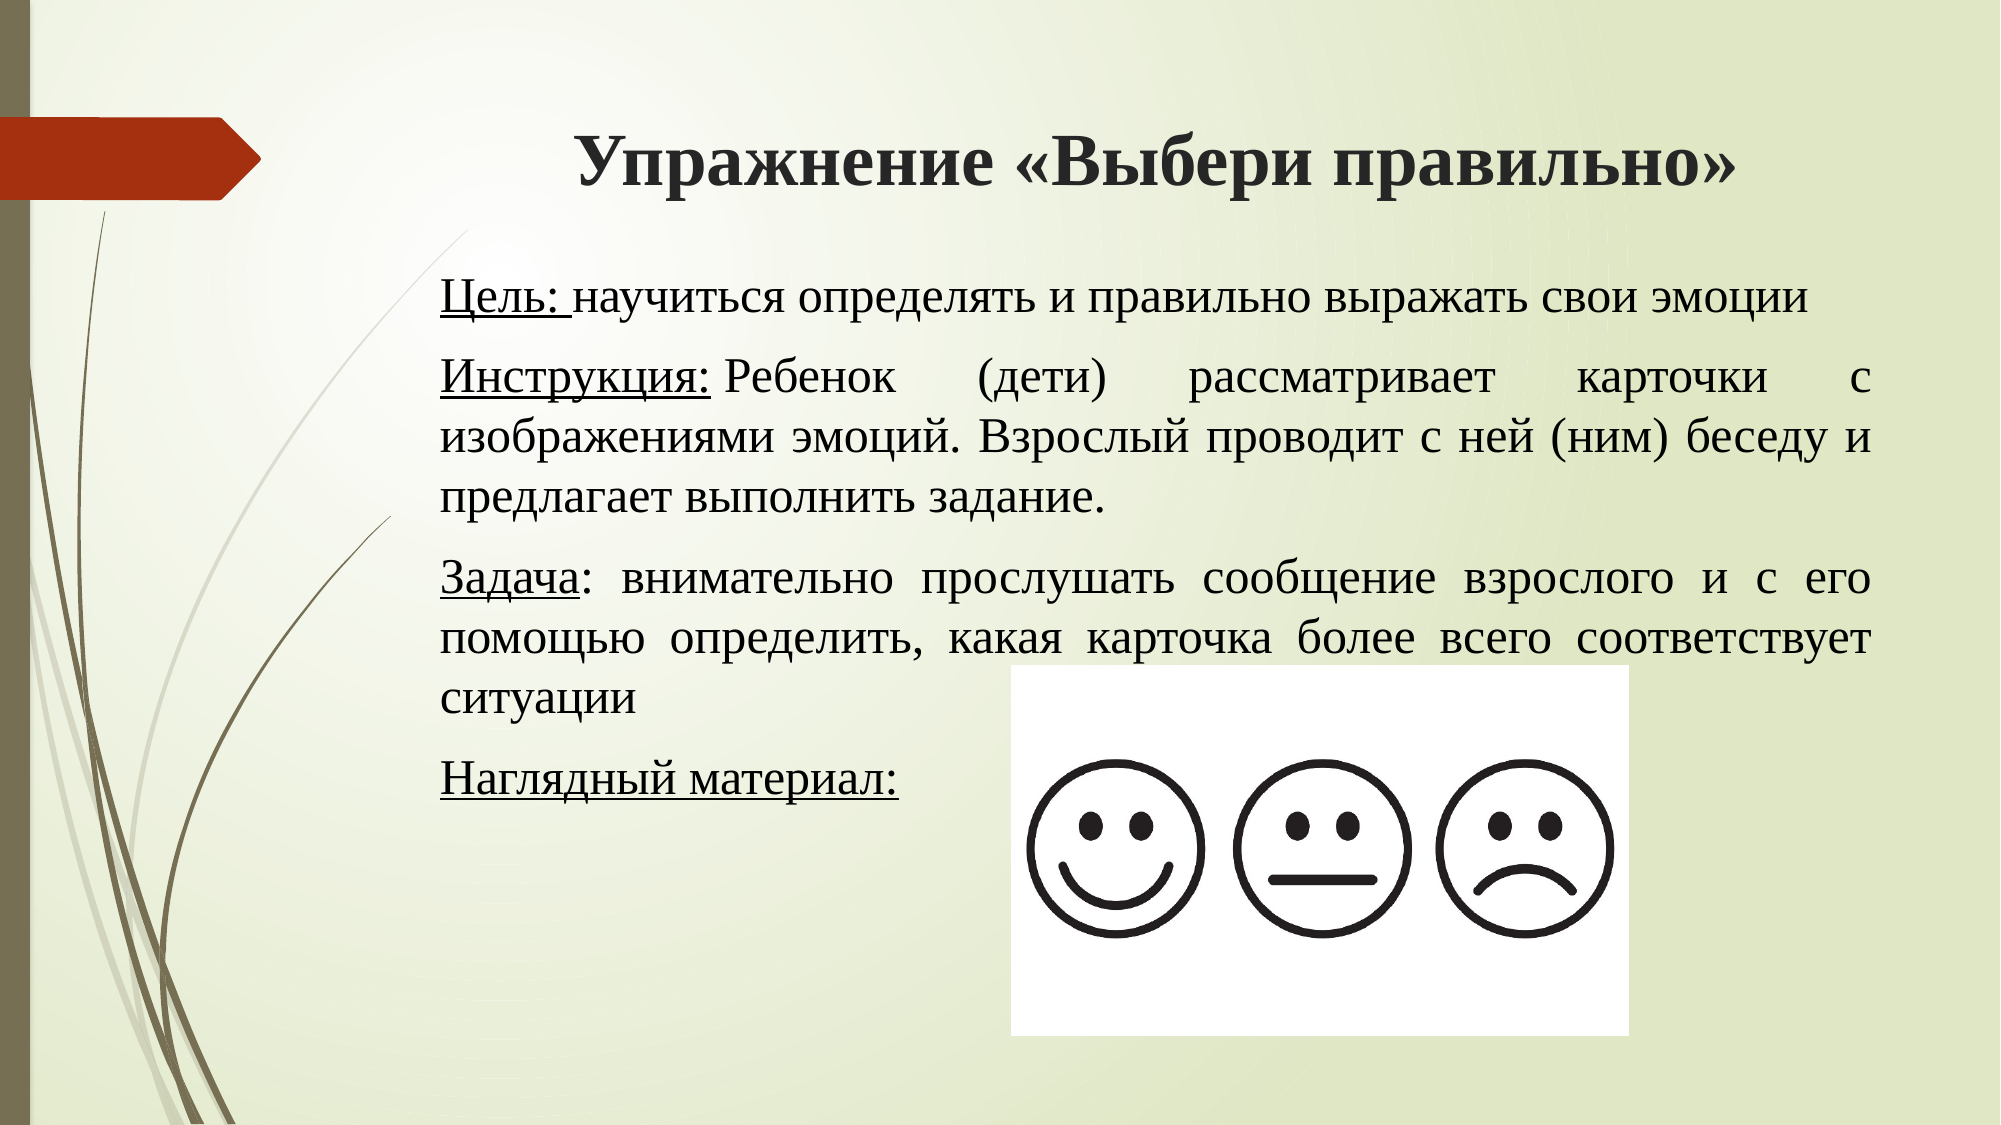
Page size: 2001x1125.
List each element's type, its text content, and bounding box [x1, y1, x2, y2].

picture [1010, 665, 1629, 1036]
title Упражнение «Выбери правильно» [425, 102, 1888, 254]
list Цель: научиться определять и правильно выражать свои эмоции Инструкция: Ребенок (дети) рассматривает карточки с изображениями эмоций. Взрослый проводит с ней (ним) беседу и предлагает выполнить задание. Задача: внимательно прослушать сообщение взрослого и с его помощью определить, какая карточка более всего соответствует ситуации Наглядный материал: [424, 254, 1888, 875]
